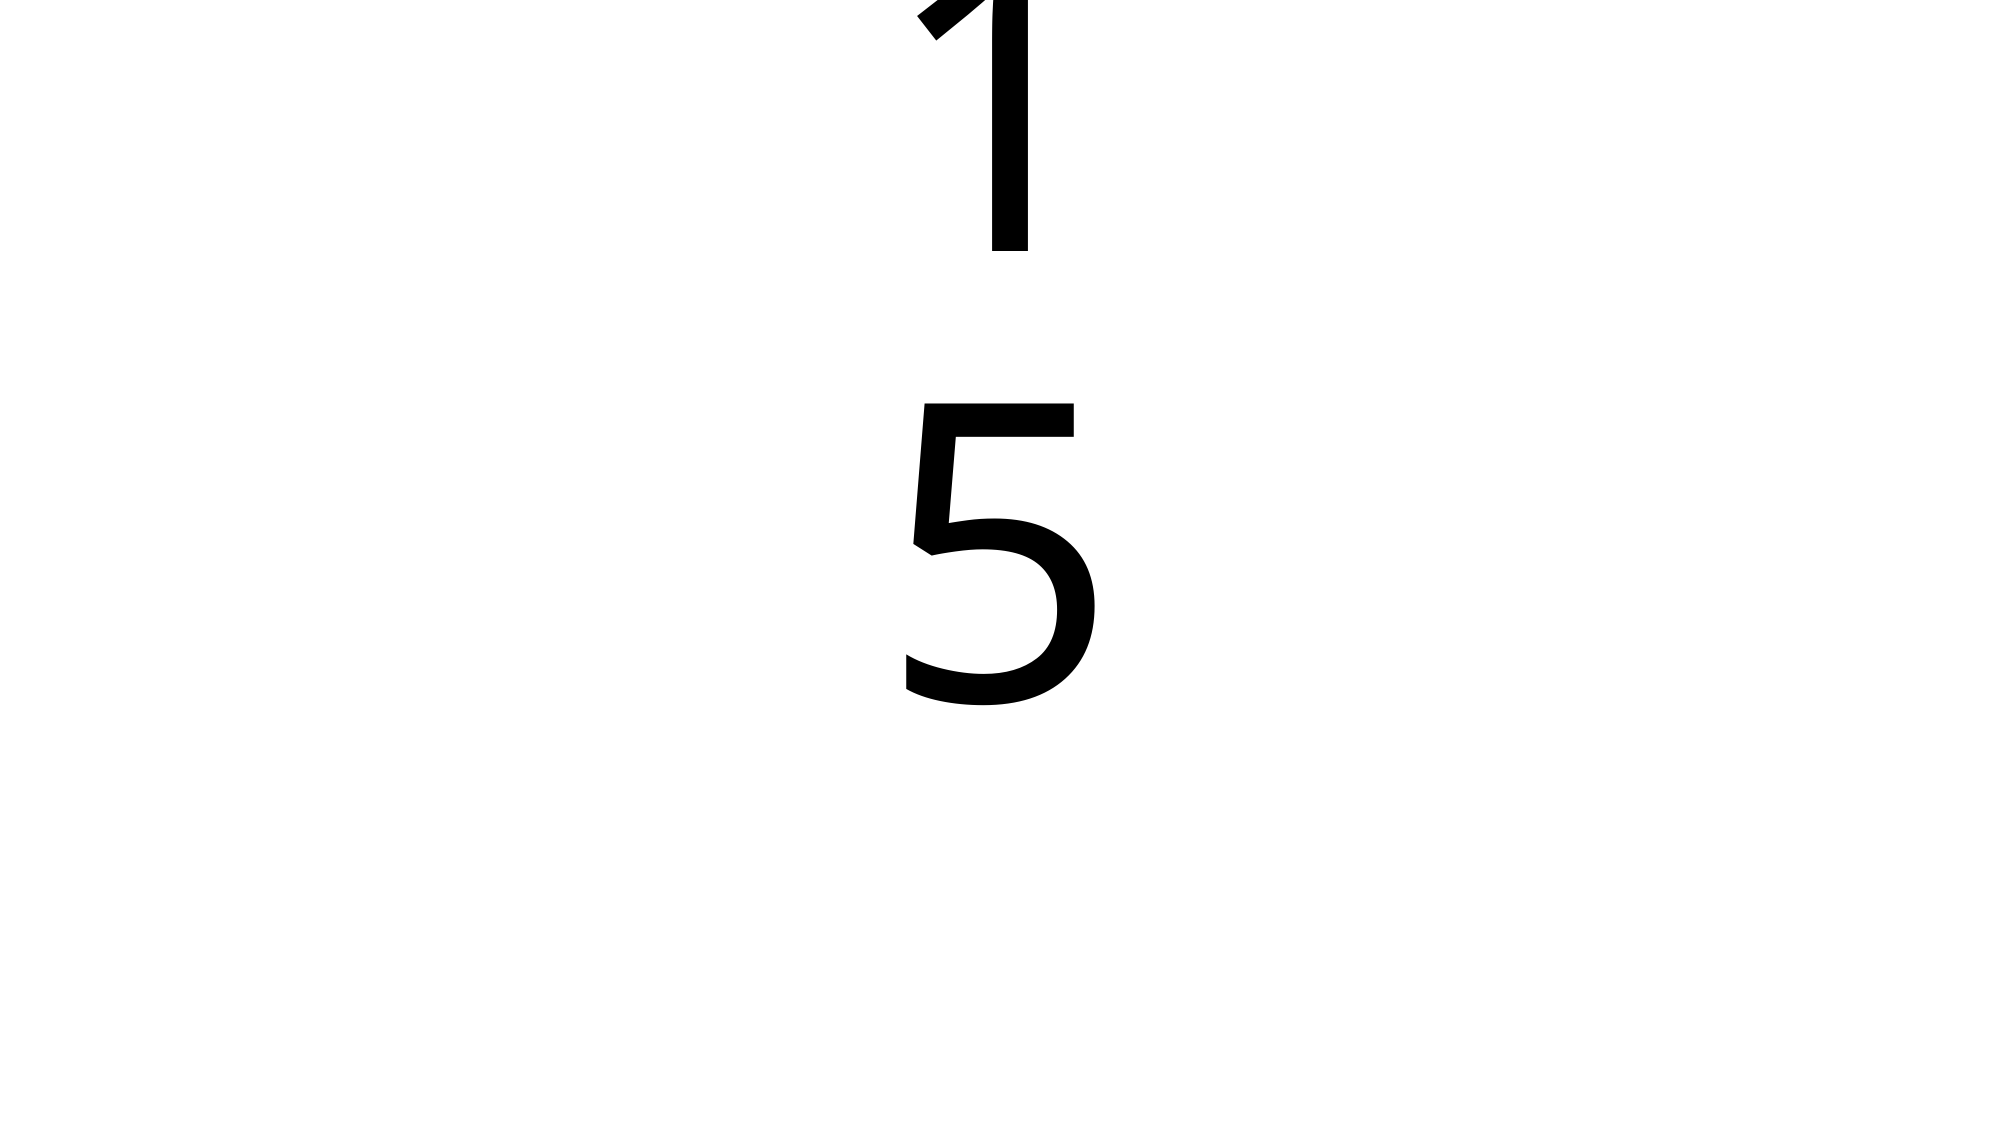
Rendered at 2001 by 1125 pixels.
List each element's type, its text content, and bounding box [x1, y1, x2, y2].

title 15 [766, 325, 1234, 800]
